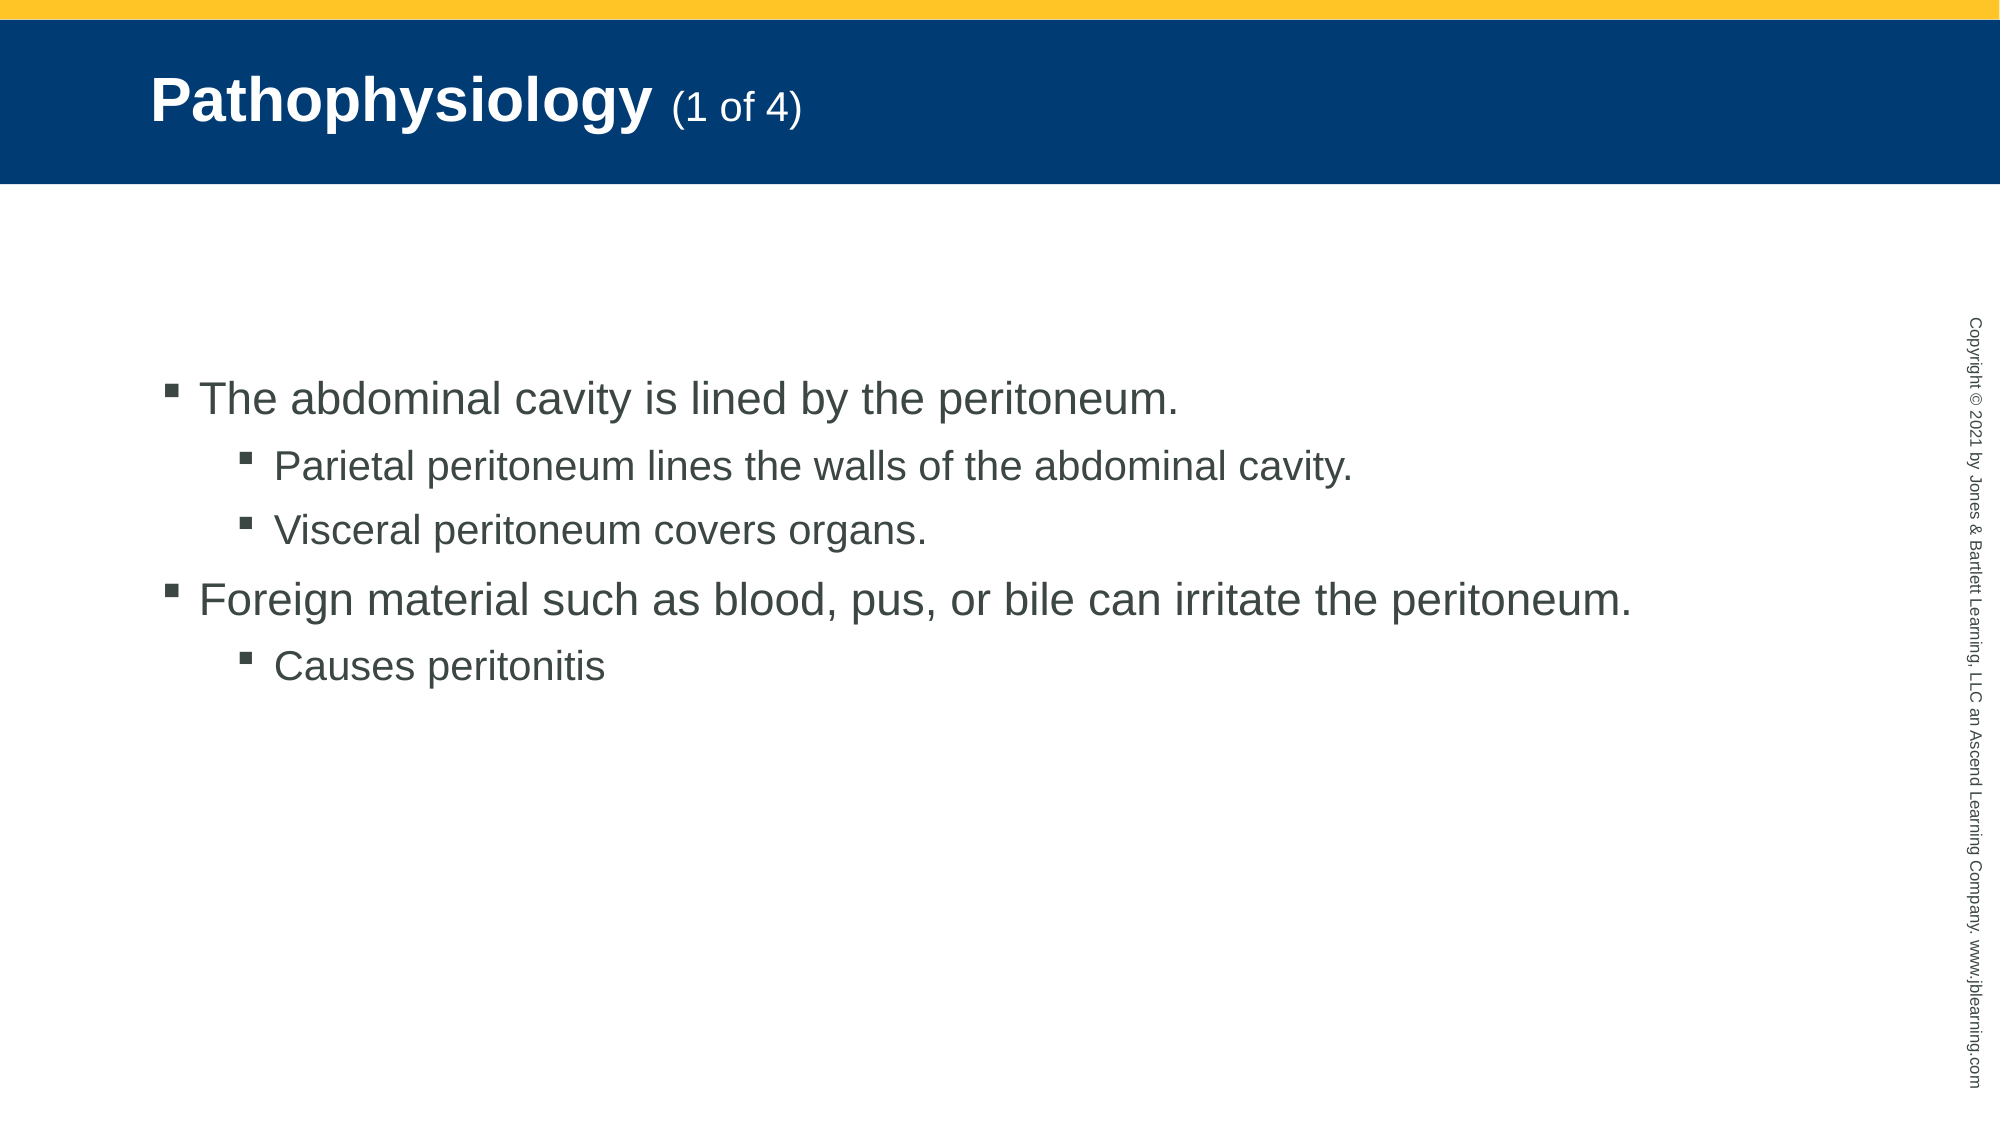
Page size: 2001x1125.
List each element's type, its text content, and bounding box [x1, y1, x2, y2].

title Pathophysiology (1 of 4) [0, 19, 2000, 185]
list The abdominal cavity is lined by the peritoneum. Parietal peritoneum lines the walls of the abdominal cavity. Visceral peritoneum covers organs. Foreign material such as blood, pus, or bile can irritate the peritoneum. Causes peritonitis [146, 361, 1859, 1016]
